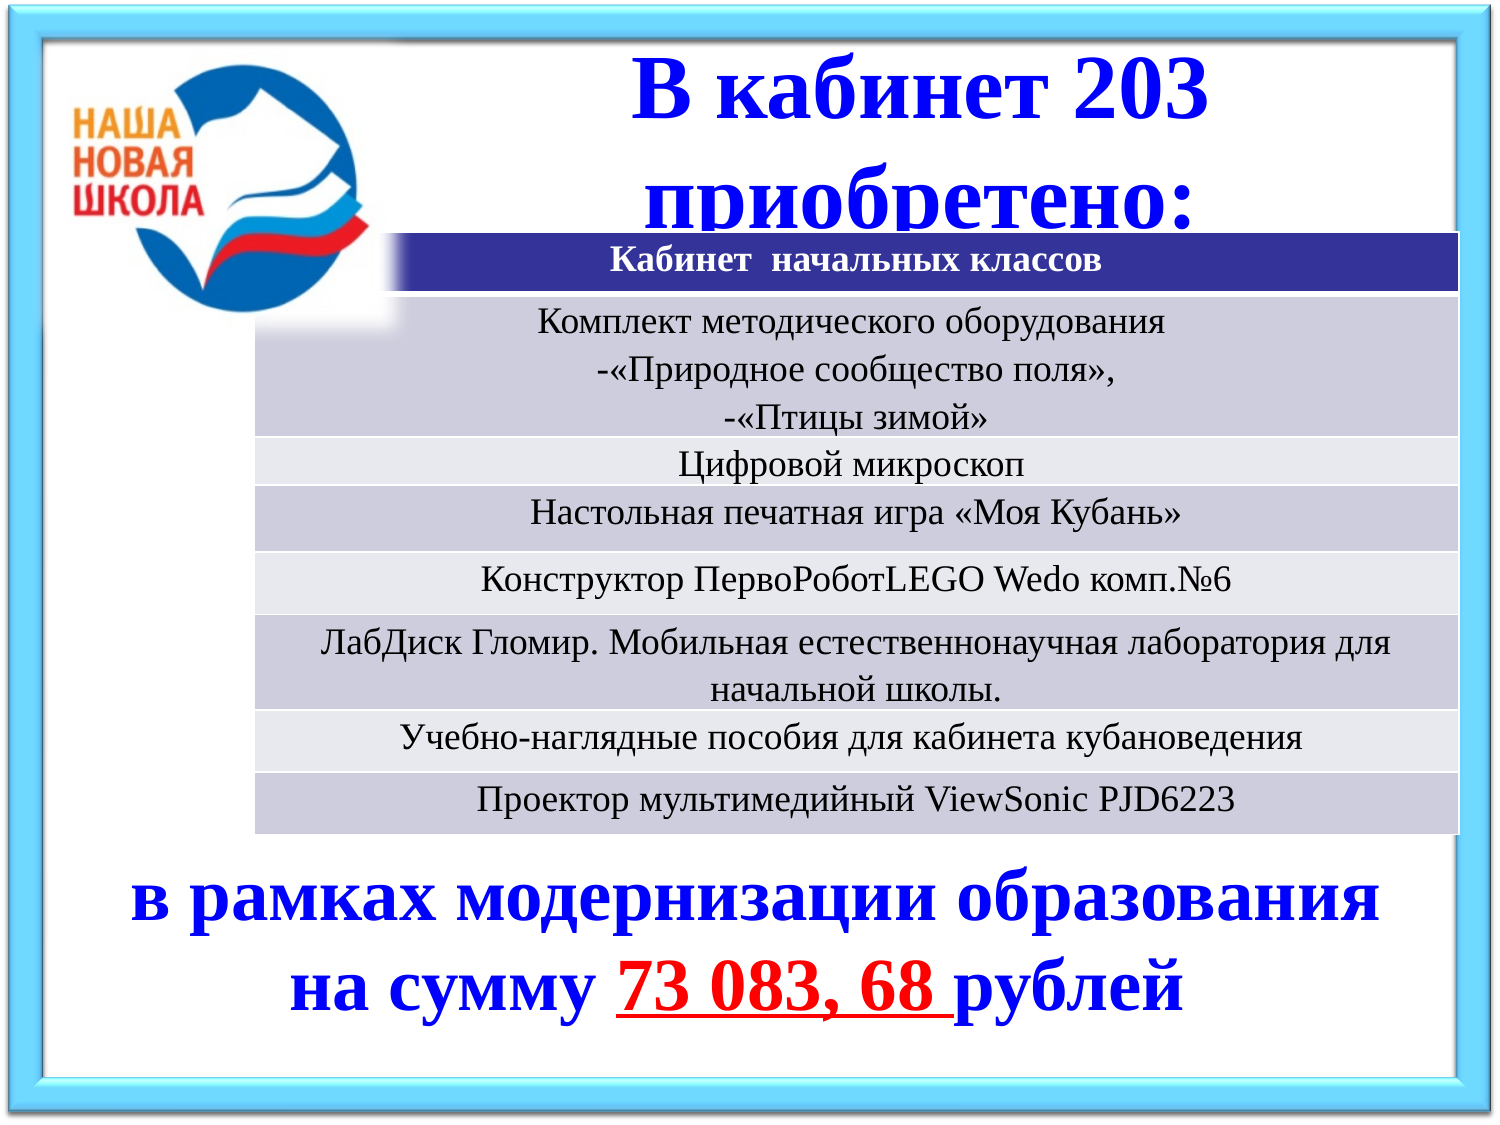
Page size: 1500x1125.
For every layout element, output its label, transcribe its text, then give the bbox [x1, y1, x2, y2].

table_cell Конструктор ПервоРоботLEGO Wedo комп.№6 [255, 553, 1458, 614]
subtitle в рамках модернизации образования на сумму 73 083, 68 рублей [88, 837, 1424, 1125]
table_cell Комплект методического оборудования -«Природное сообщество поля», -«Птицы зимой» [255, 297, 1458, 436]
title В кабинет 203 приобретено: [418, 42, 1435, 231]
picture [29, 30, 414, 348]
table_cell ЛабДиск Гломир. Мобильная естественнонаучная лаборатория для начальной школы. [255, 615, 1458, 709]
table_header Кабинет начальных классов [418, 233, 1458, 291]
table_cell Проектор мультимедийный ViewSonic PJD6223 [255, 773, 1458, 834]
table_cell Учебно-наглядные пособия для кабинета кубановедения [255, 711, 1458, 771]
table_cell Настольная печатная игра «Моя Кубань» [255, 486, 1458, 551]
table_cell Цифровой микроскоп [255, 438, 1458, 484]
